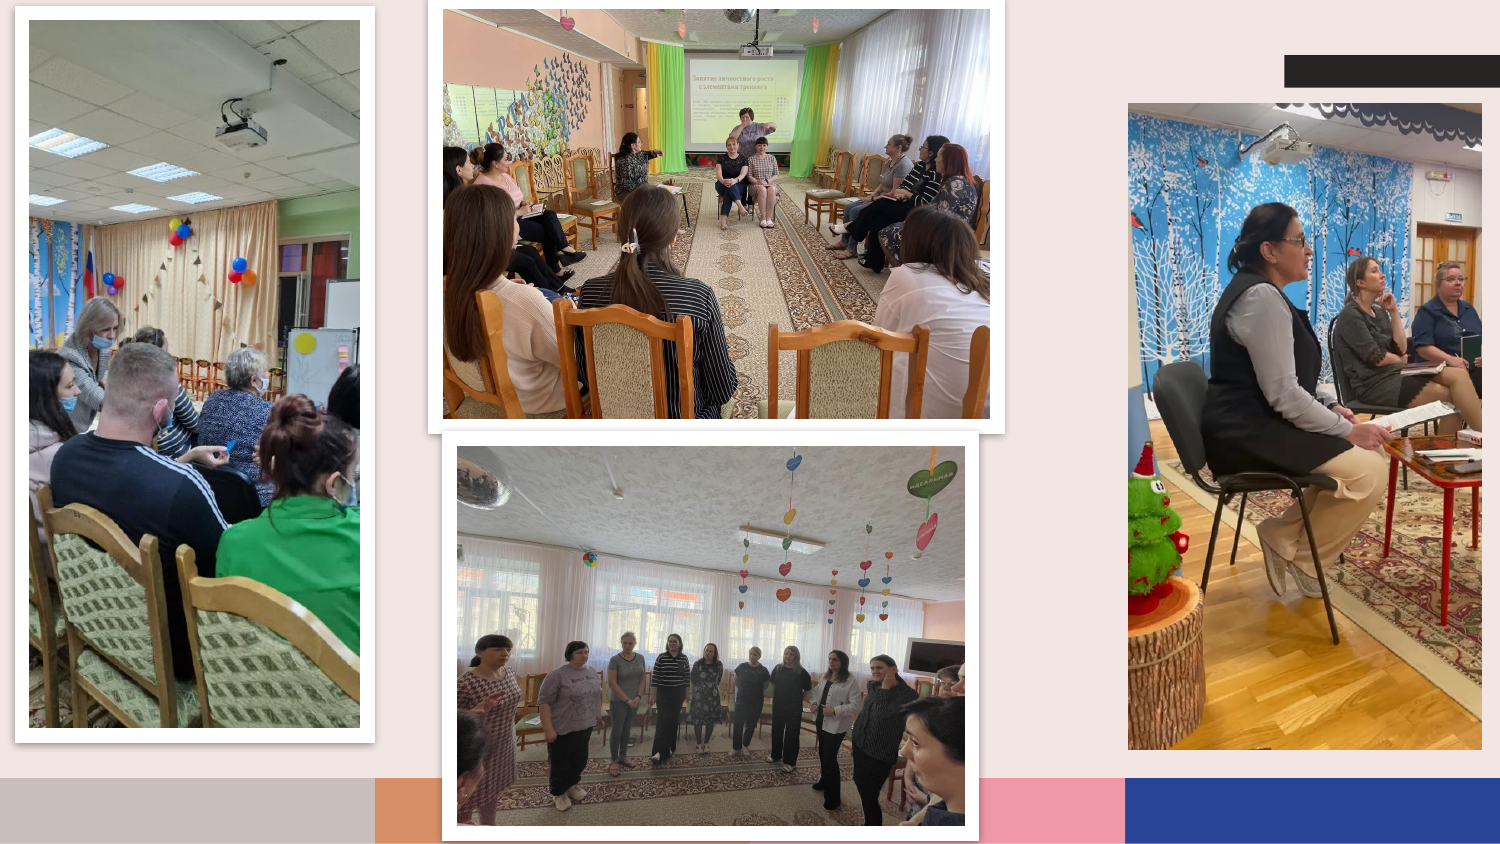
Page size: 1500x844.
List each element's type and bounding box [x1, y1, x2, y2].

text_box [1127, 102, 1483, 751]
picture [29, 19, 361, 729]
picture [442, 8, 991, 420]
picture [456, 445, 965, 827]
